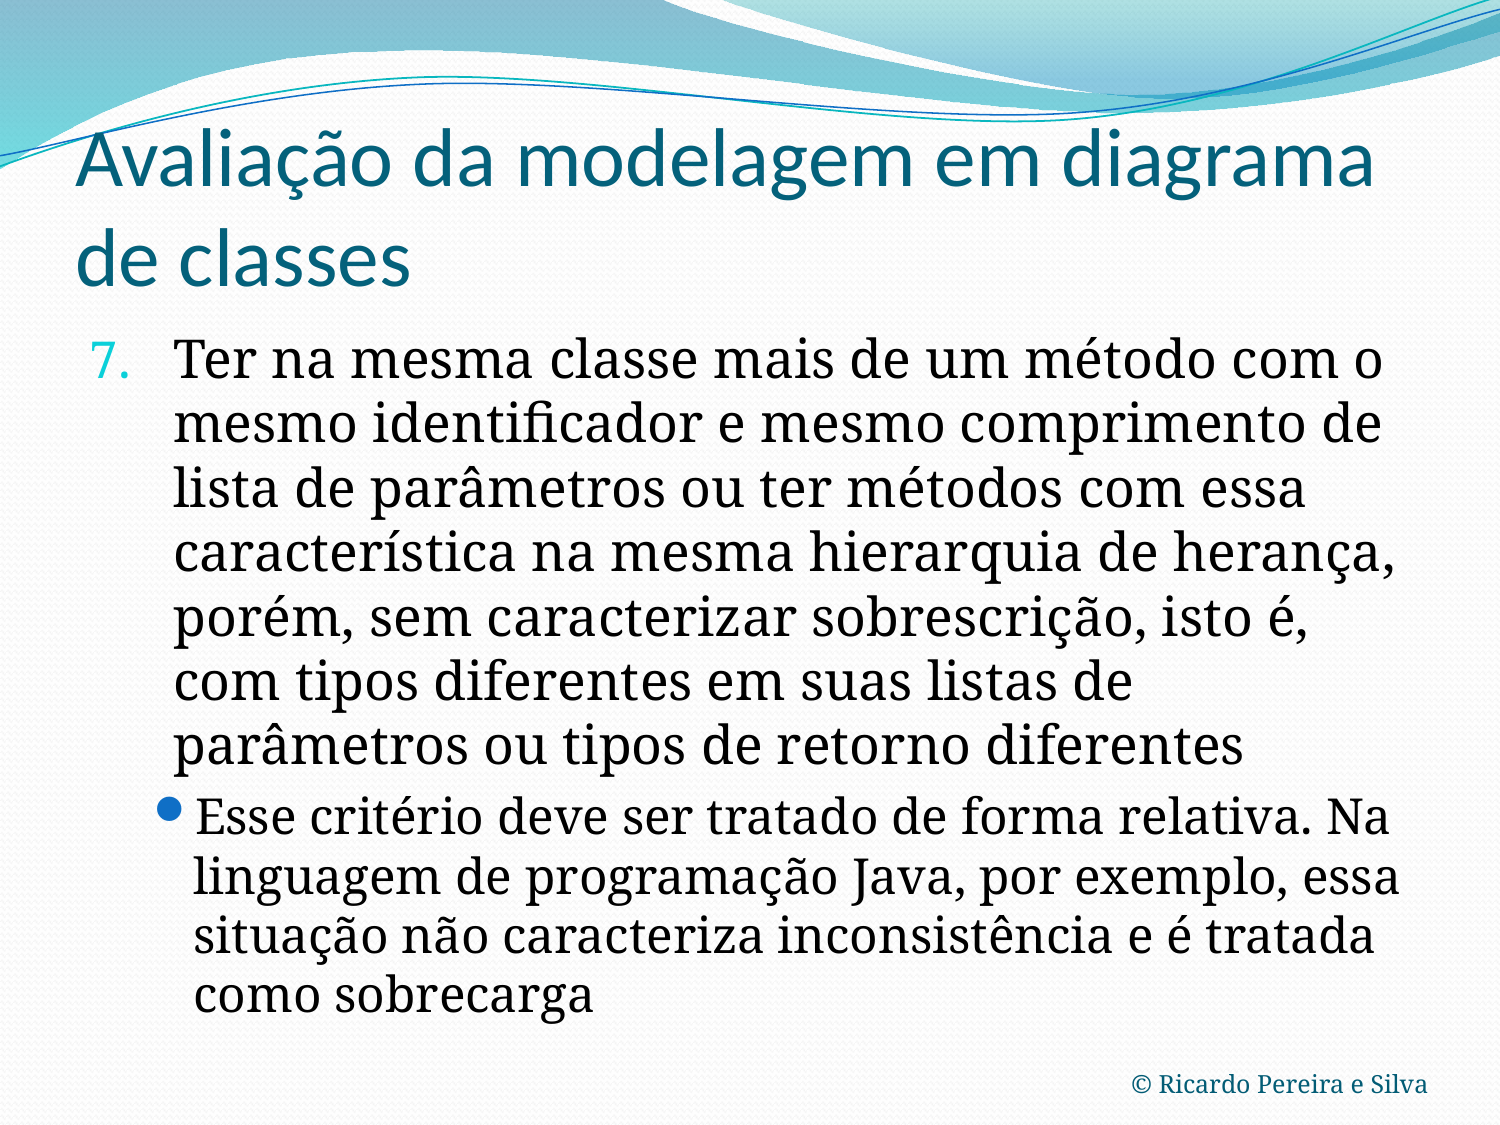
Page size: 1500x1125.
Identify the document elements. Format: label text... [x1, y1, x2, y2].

list Ter na mesma classe mais de um método com o mesmo identificador e mesmo comprimento de lista de parâmetros ou ter métodos com essa característica na mesma hierarquia de herança, porém, sem caracterizar sobrescrição, isto é, com tipos diferentes em suas listas de parâmetros ou tipos de retorno diferentes Esse critério deve ser tratado de forma relativa. Na linguagem de programação Java, por exemplo, essa situação não caracteriza inconsistência e é tratada como sobrecarga [75, 317, 1425, 1038]
title Avaliação da modelagem em diagrama de classes [75, 115, 1425, 303]
footer © Ricardo Pereira e Silva [1101, 1042, 1429, 1103]
